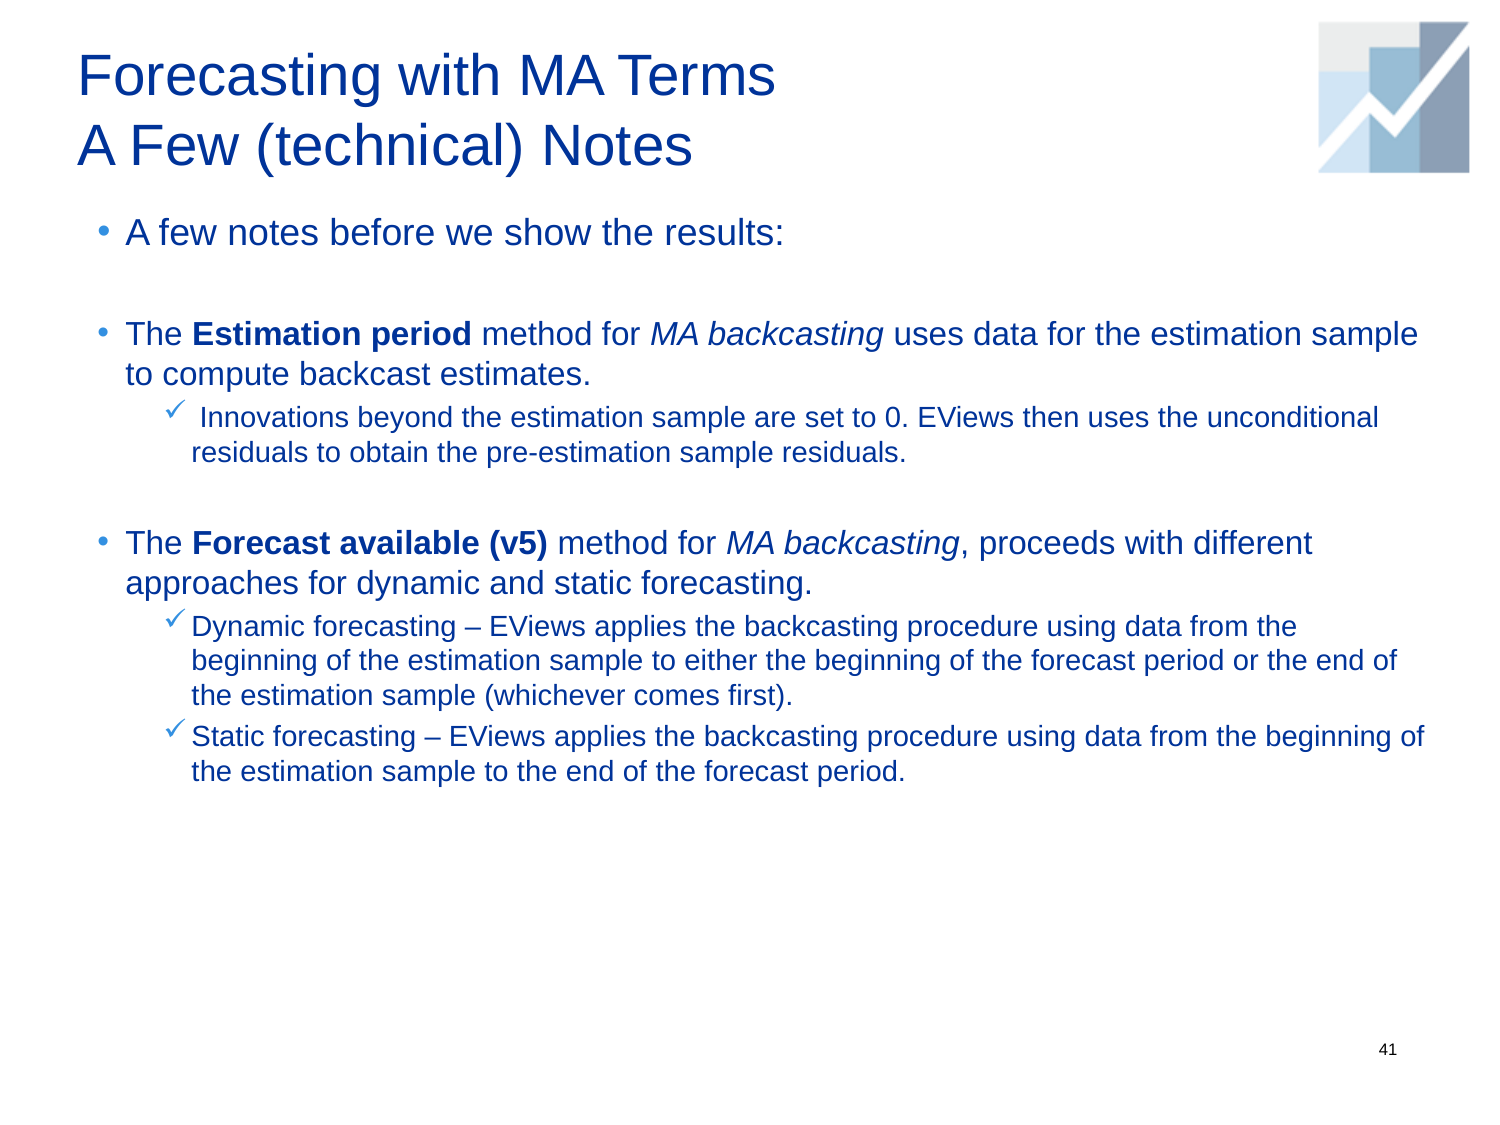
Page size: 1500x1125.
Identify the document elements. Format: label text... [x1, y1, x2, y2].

picture [1300, 11, 1479, 181]
text_box A few notes before we show the results: The Estimation period method for MA backcasting uses data for the estimation sample to compute backcast estimates. Innovations beyond the estimation sample are set to 0. EViews then uses the unconditional residuals to obtain the pre-estimation sample residuals. The Forecast available (v5) method for MA backcasting, proceeds with different approaches for dynamic and static forecasting. Dynamic forecasting – EViews applies the backcasting procedure using data from the beginning of the estimation sample to either the beginning of the forecast period or the end of the estimation sample (whichever comes first). Static forecasting – EViews applies the backcasting procedure using data from the beginning of the estimation sample to the end of the forecast period. [82, 200, 1446, 1048]
title Forecasting with MA Terms A Few (technical) Notes [62, 0, 1297, 185]
slide_number 41 [1262, 1048, 1413, 1067]
